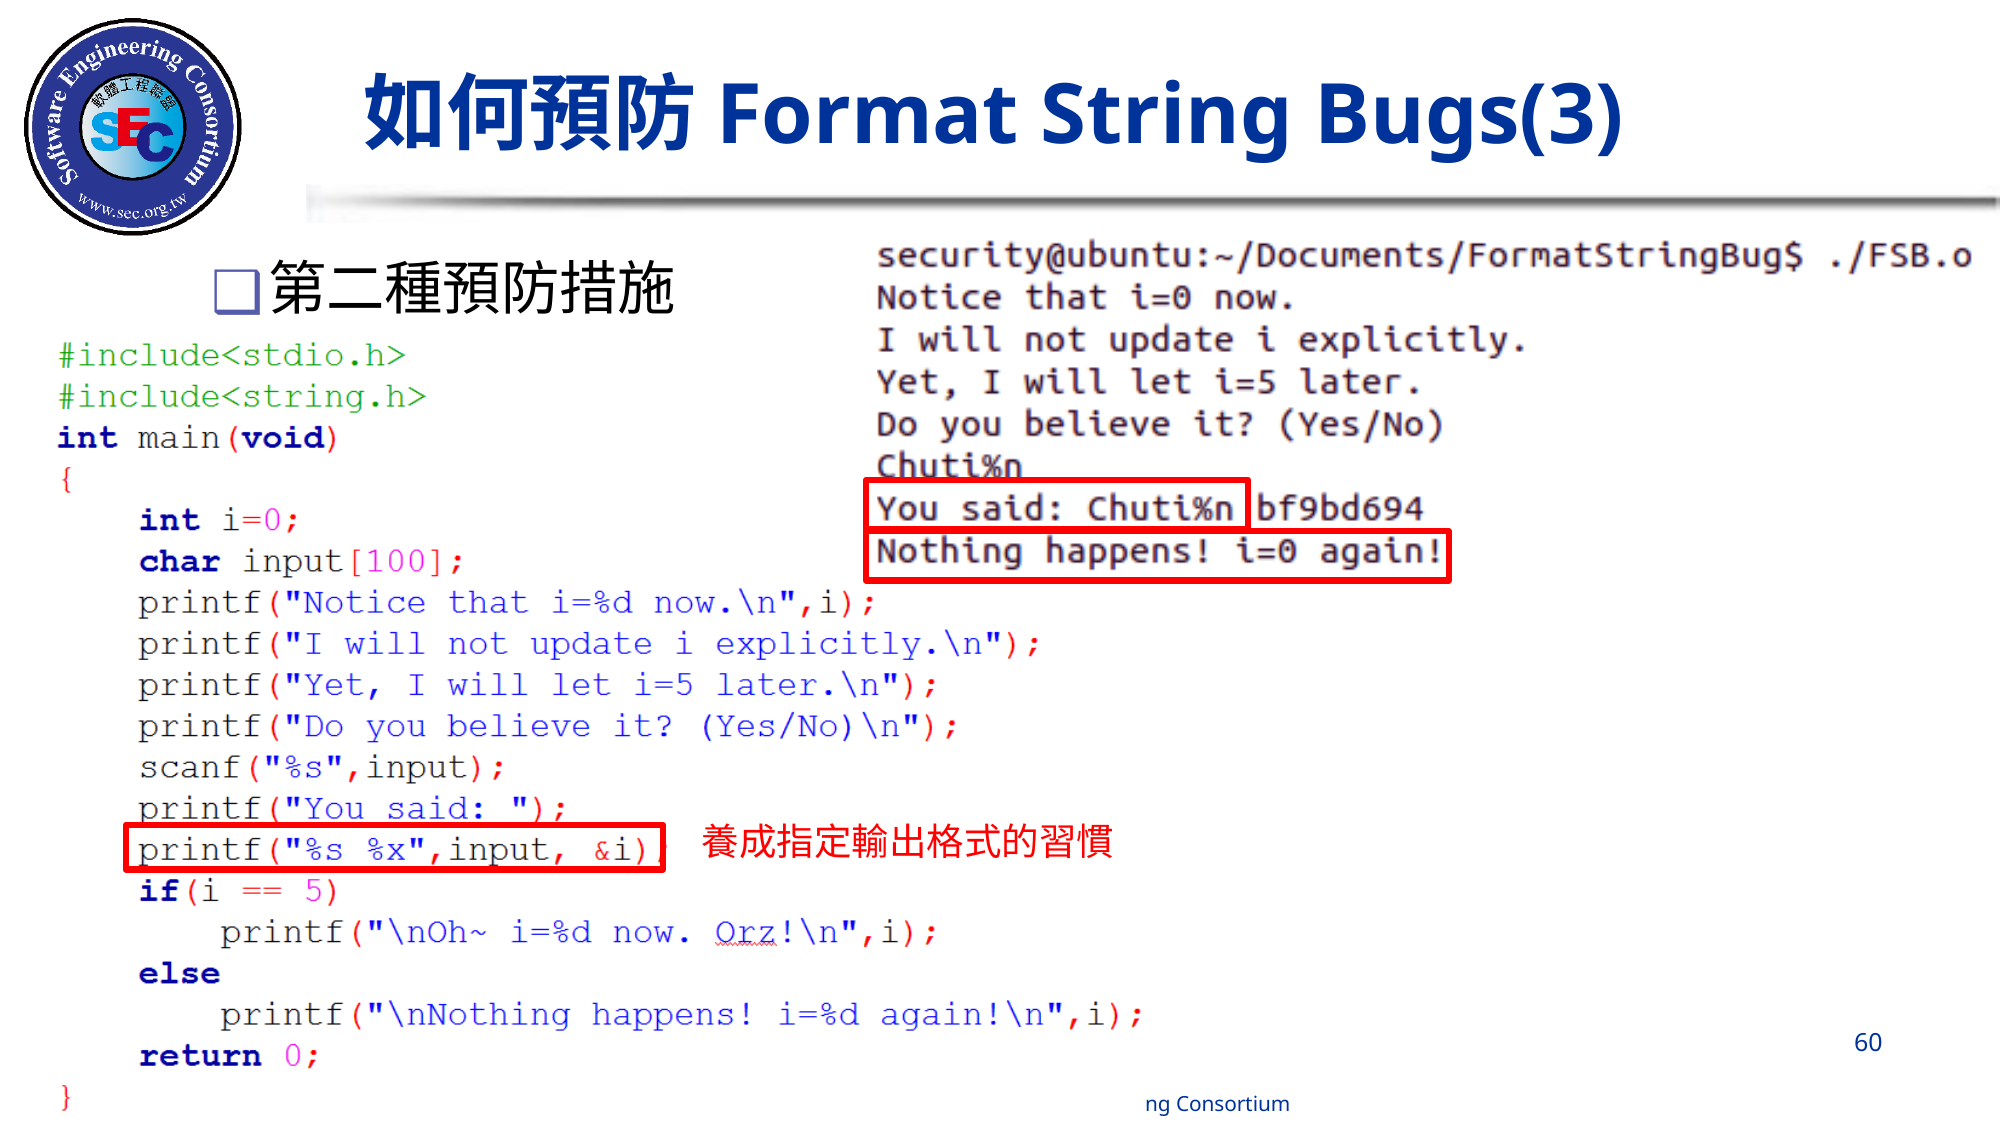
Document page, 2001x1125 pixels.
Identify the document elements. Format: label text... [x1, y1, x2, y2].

picture [54, 236, 1981, 1118]
picture [0, 0, 265, 259]
title 如何預防Format String Bugs(3) [348, 42, 2000, 179]
text_box 第二種預防措施 [196, 243, 788, 332]
slide_number ‹#› [1481, 1019, 1898, 1094]
picture [306, 184, 2000, 223]
